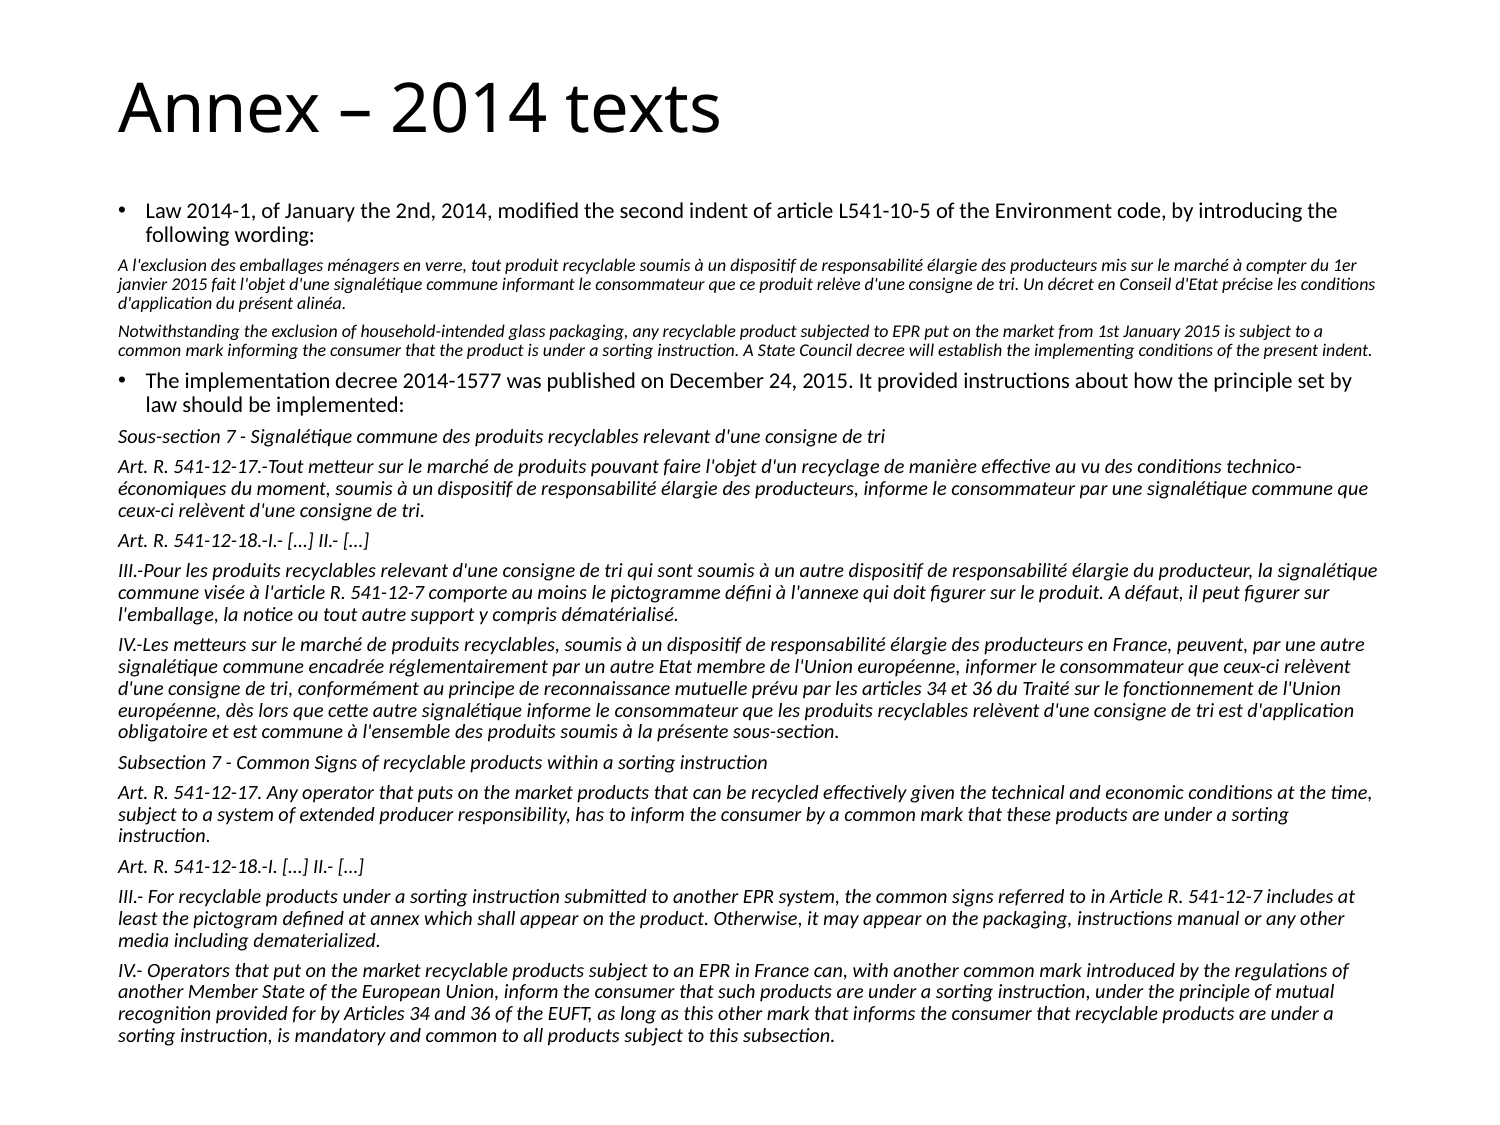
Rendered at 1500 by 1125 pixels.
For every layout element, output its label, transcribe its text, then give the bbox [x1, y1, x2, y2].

title Annex – 2014 texts [103, 59, 1397, 161]
list Law 2014-1, of January the 2nd, 2014, modified the second indent of article L541-10-5 of the Environment code, by introducing the following wording: A l'exclusion des emballages ménagers en verre, tout produit recyclable soumis à un dispositif de responsabilité élargie des producteurs mis sur le marché à compter du 1er janvier 2015 fait l'objet d'une signalétique commune informant le consommateur que ce produit relève d'une consigne de tri. Un décret en Conseil d'Etat précise les conditions d'application du présent alinéa. Notwithstanding the exclusion of household-intended glass packaging, any recyclable product subjected to EPR put on the market from 1st January 2015 is subject to a common mark informing the consumer that the product is under a sorting instruction. A State Council decree will establish the implementing conditions of the present indent. The implementation decree 2014-1577 was published on December 24, 2015. It provided instructions about how the principle set by law should be implemented: Sous-section 7 - Signalétique commune des produits recyclables relevant d'une consigne de tri Art. R. 541-12-17.-Tout metteur sur le marché de produits pouvant faire l'objet d'un recyclage de manière effective au vu des conditions technico-économiques du moment, soumis à un dispositif de responsabilité élargie des producteurs, informe le consommateur par une signalétique commune que ceux-ci relèvent d'une consigne de tri. Art. R. 541-12-18.-I.- […] II.- […] III.-Pour les produits recyclables relevant d'une consigne de tri qui sont soumis à un autre dispositif de responsabilité élargie du producteur, la signalétique commune visée à l'article R. 541-12-7 comporte au moins le pictogramme défini à l'annexe qui doit figurer sur le produit. A défaut, il peut figurer sur l'emballage, la notice ou tout autre support y compris dématérialisé. IV.-Les metteurs sur le marché de produits recyclables, soumis à un dispositif de responsabilité élargie des producteurs en France, peuvent, par une autre signalétique commune encadrée réglementairement par un autre Etat membre de l'Union européenne, informer le consommateur que ceux-ci relèvent d'une consigne de tri, conformément au principe de reconnaissance mutuelle prévu par les articles 34 et 36 du Traité sur le fonctionnement de l'Union européenne, dès lors que cette autre signalétique informe le consommateur que les produits recyclables relèvent d'une consigne de tri est d'application obligatoire et est commune à l'ensemble des produits soumis à la présente sous-section. Subsection 7 - Common Signs of recyclable products within a sorting instruction Art. R. 541-12-17. Any operator that puts on the market products that can be recycled effectively given the technical and economic conditions at the time, subject to a system of extended producer responsibility, has to inform the consumer by a common mark that these products are under a sorting instruction. Art. R. 541-12-18.-I. […] II.- […] III.- For recyclable products under a sorting instruction submitted to another EPR system, the common signs referred to in Article R. 541-12-7 includes at least the pictogram defined at annex which shall appear on the product. Otherwise, it may appear on the packaging, instructions manual or any other media including dematerialized. IV.- Operators that put on the market recyclable products subject to an EPR in France can, with another common mark introduced by the regulations of another Member State of the European Union, inform the consumer that such products are under a sorting instruction, under the principle of mutual recognition provided for by Articles 34 and 36 of the EUFT, as long as this other mark that informs the consumer that recyclable products are under a sorting instruction, is mandatory and common to all products subject to this subsection. [103, 191, 1397, 1078]
